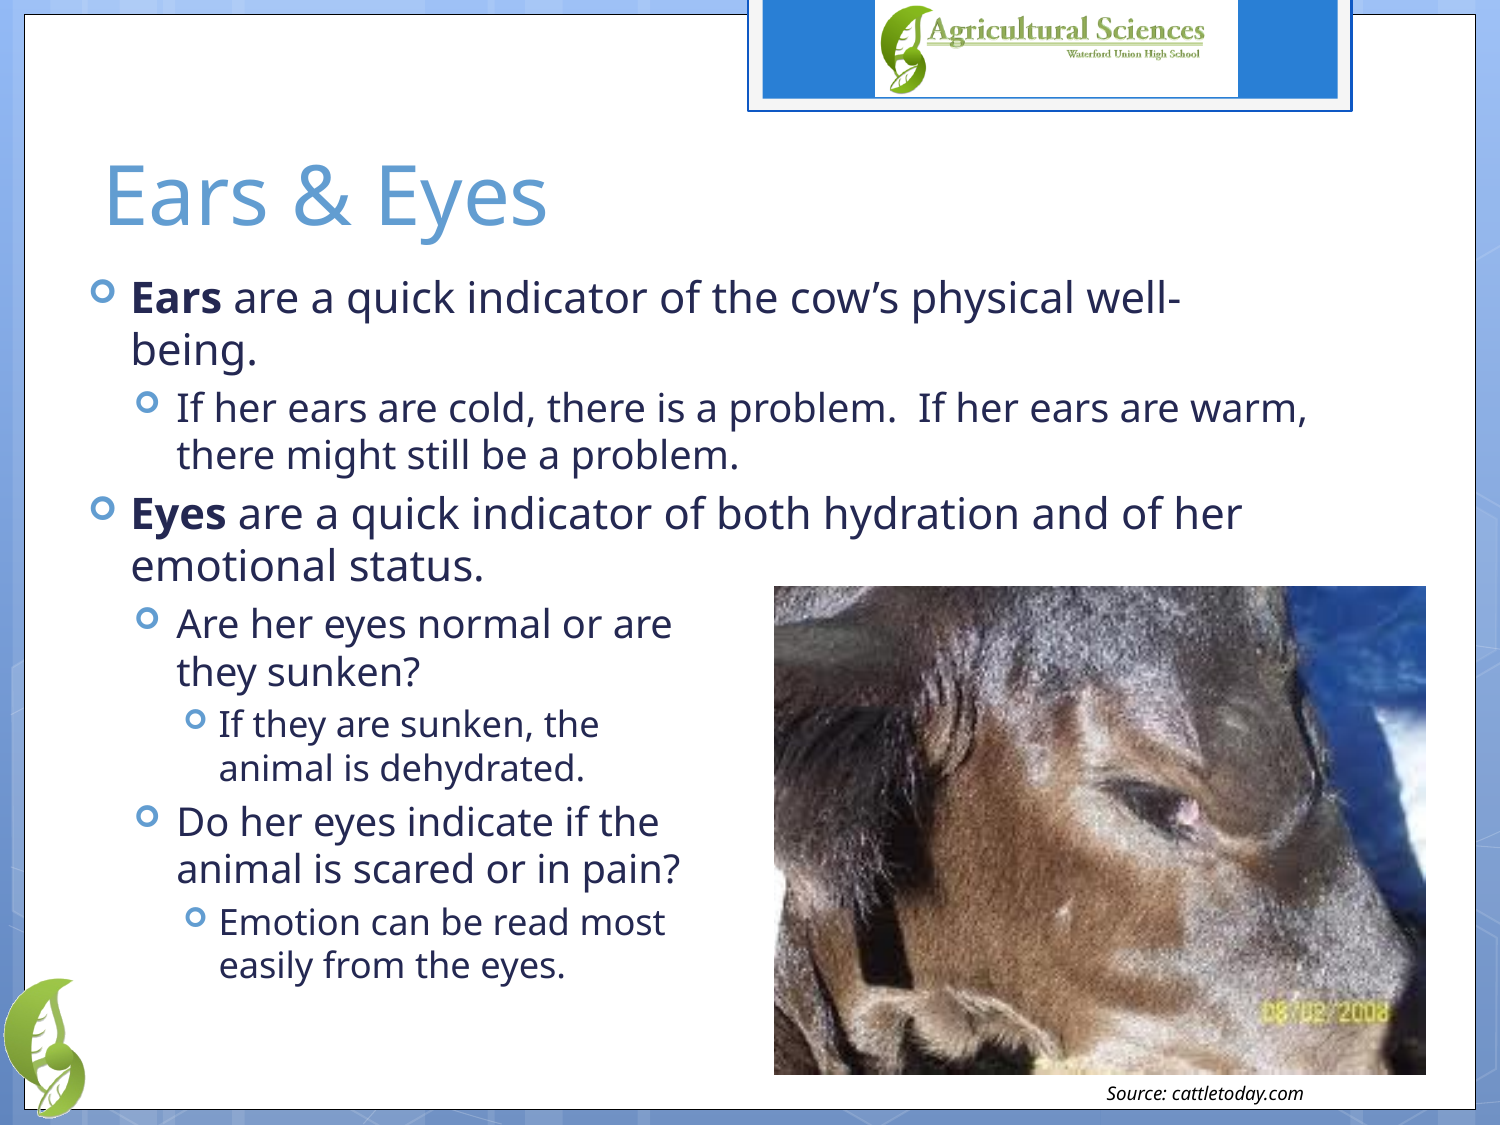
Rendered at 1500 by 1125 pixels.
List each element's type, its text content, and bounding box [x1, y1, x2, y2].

title Ears & Eyes [87, 112, 1400, 250]
text_box Source: cattletoday.com [1091, 1083, 1320, 1112]
picture [774, 586, 1427, 1075]
picture [0, 968, 138, 1125]
list Ears are a quick indicator of the cow’s physical well-being. If her ears are cold, there is a problem. If her ears are warm, there might still be a problem. Eyes are a quick indicator of both hydration and of her emotional status. Are her eyes normal or are they sunken? If they are sunken, the animal is dehydrated. Do her eyes indicate if the animal is scared or in pain? Emotion can be read most easily from the eyes. [62, 262, 1325, 1000]
picture [875, 0, 1238, 97]
